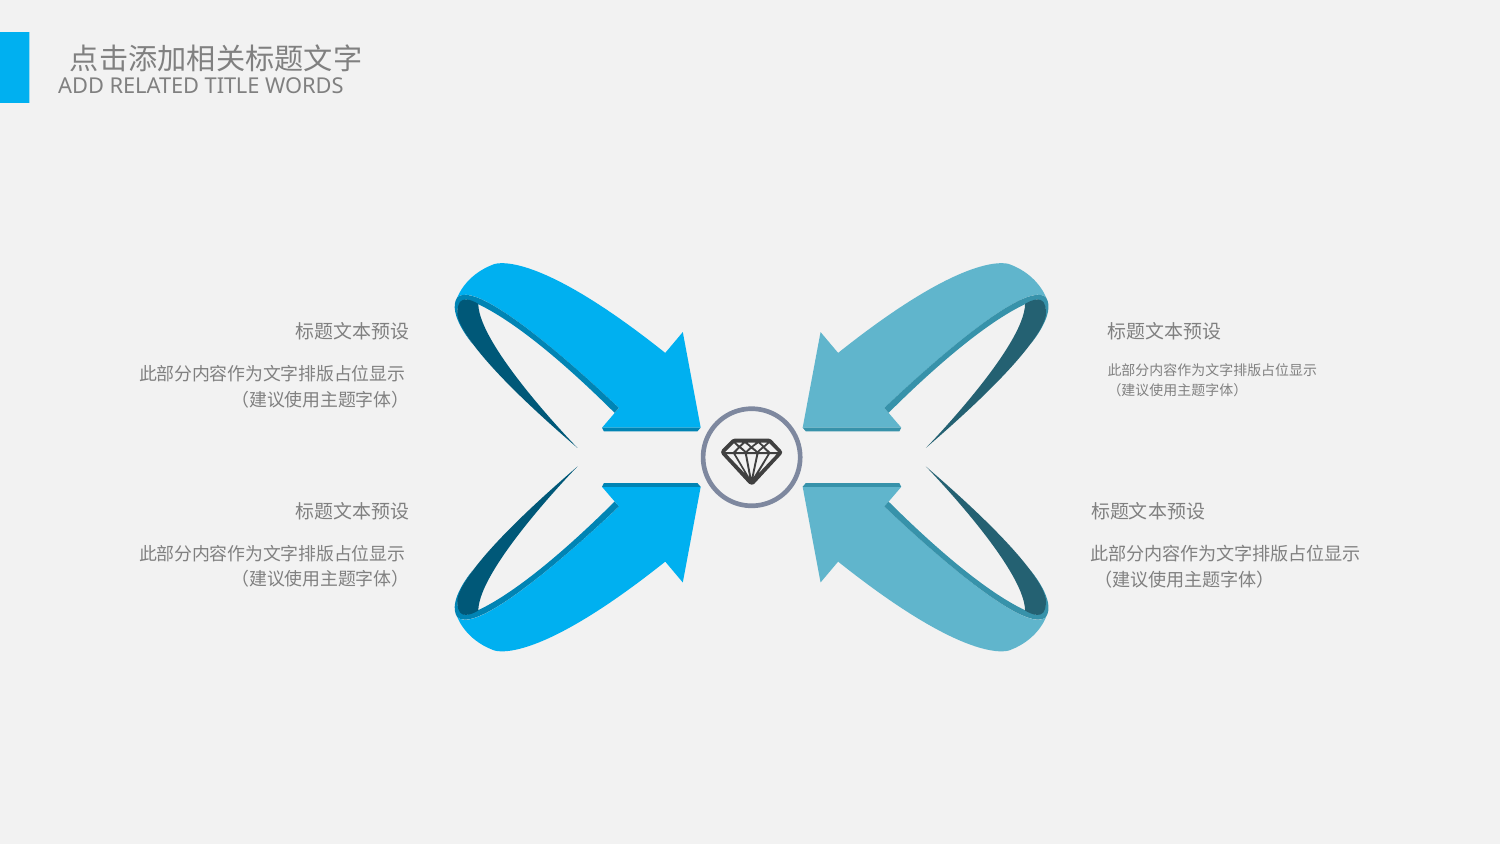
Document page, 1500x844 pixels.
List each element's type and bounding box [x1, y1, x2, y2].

text_box [802, 466, 1061, 671]
text_box [1075, 491, 1380, 600]
text_box [1060, 311, 1364, 420]
text_box [120, 491, 425, 600]
text_box [702, 408, 801, 507]
text_box [120, 311, 425, 420]
text_box [802, 244, 1061, 449]
text_box [442, 466, 701, 671]
text_box [442, 244, 701, 449]
